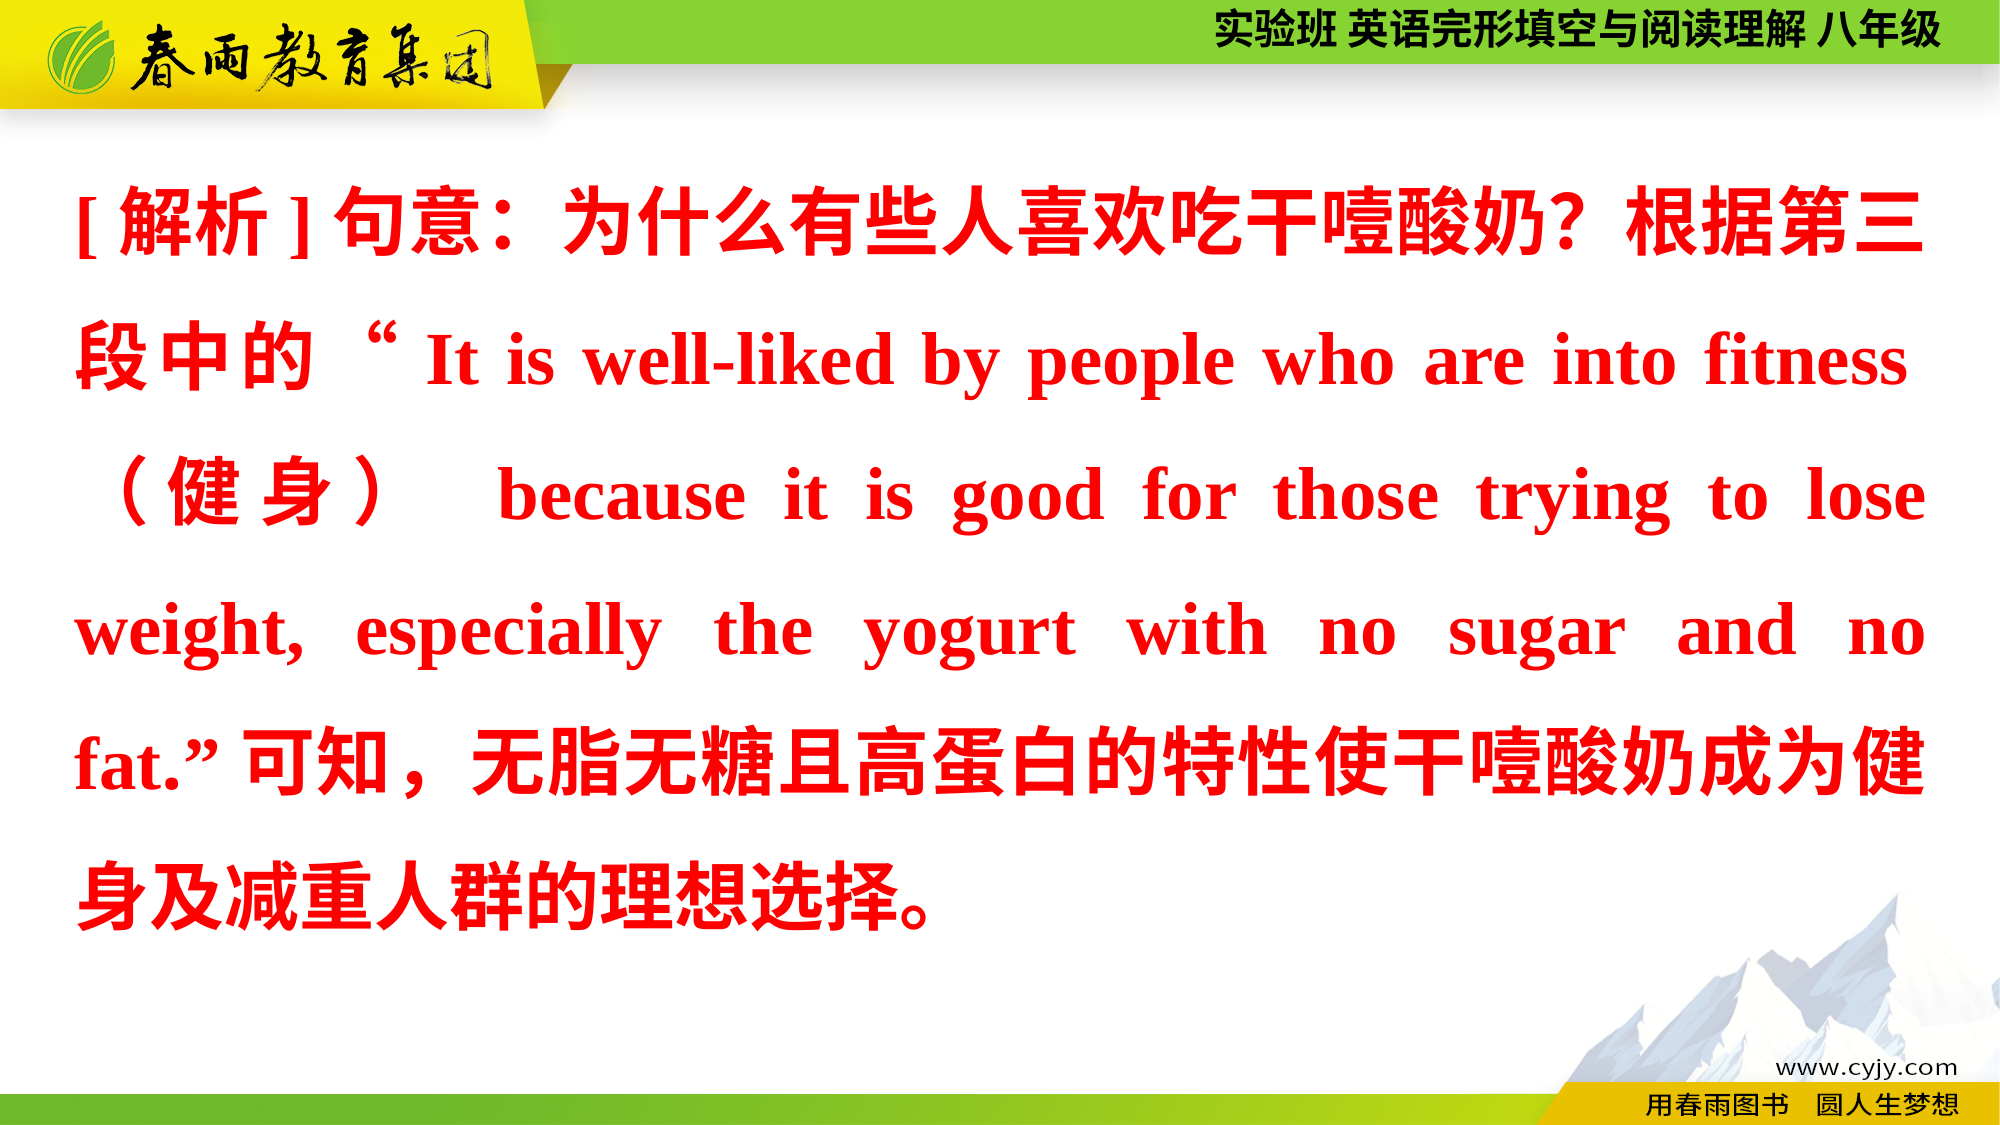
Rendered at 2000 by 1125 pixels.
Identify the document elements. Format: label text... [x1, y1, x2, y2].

picture [0, 0, 2000, 1125]
list [解析]句意：为什么有些人喜欢吃干噎酸奶？根据第三段中的“It is well-liked by people who are into fitness（健身） because it is good for those trying to lose weight, especially the yogurt with no sugar and no fat.”可知，无脂无糖且高蛋白的特性使干噎酸奶成为健身及减重人群的理想选择。 [59, 122, 1944, 956]
